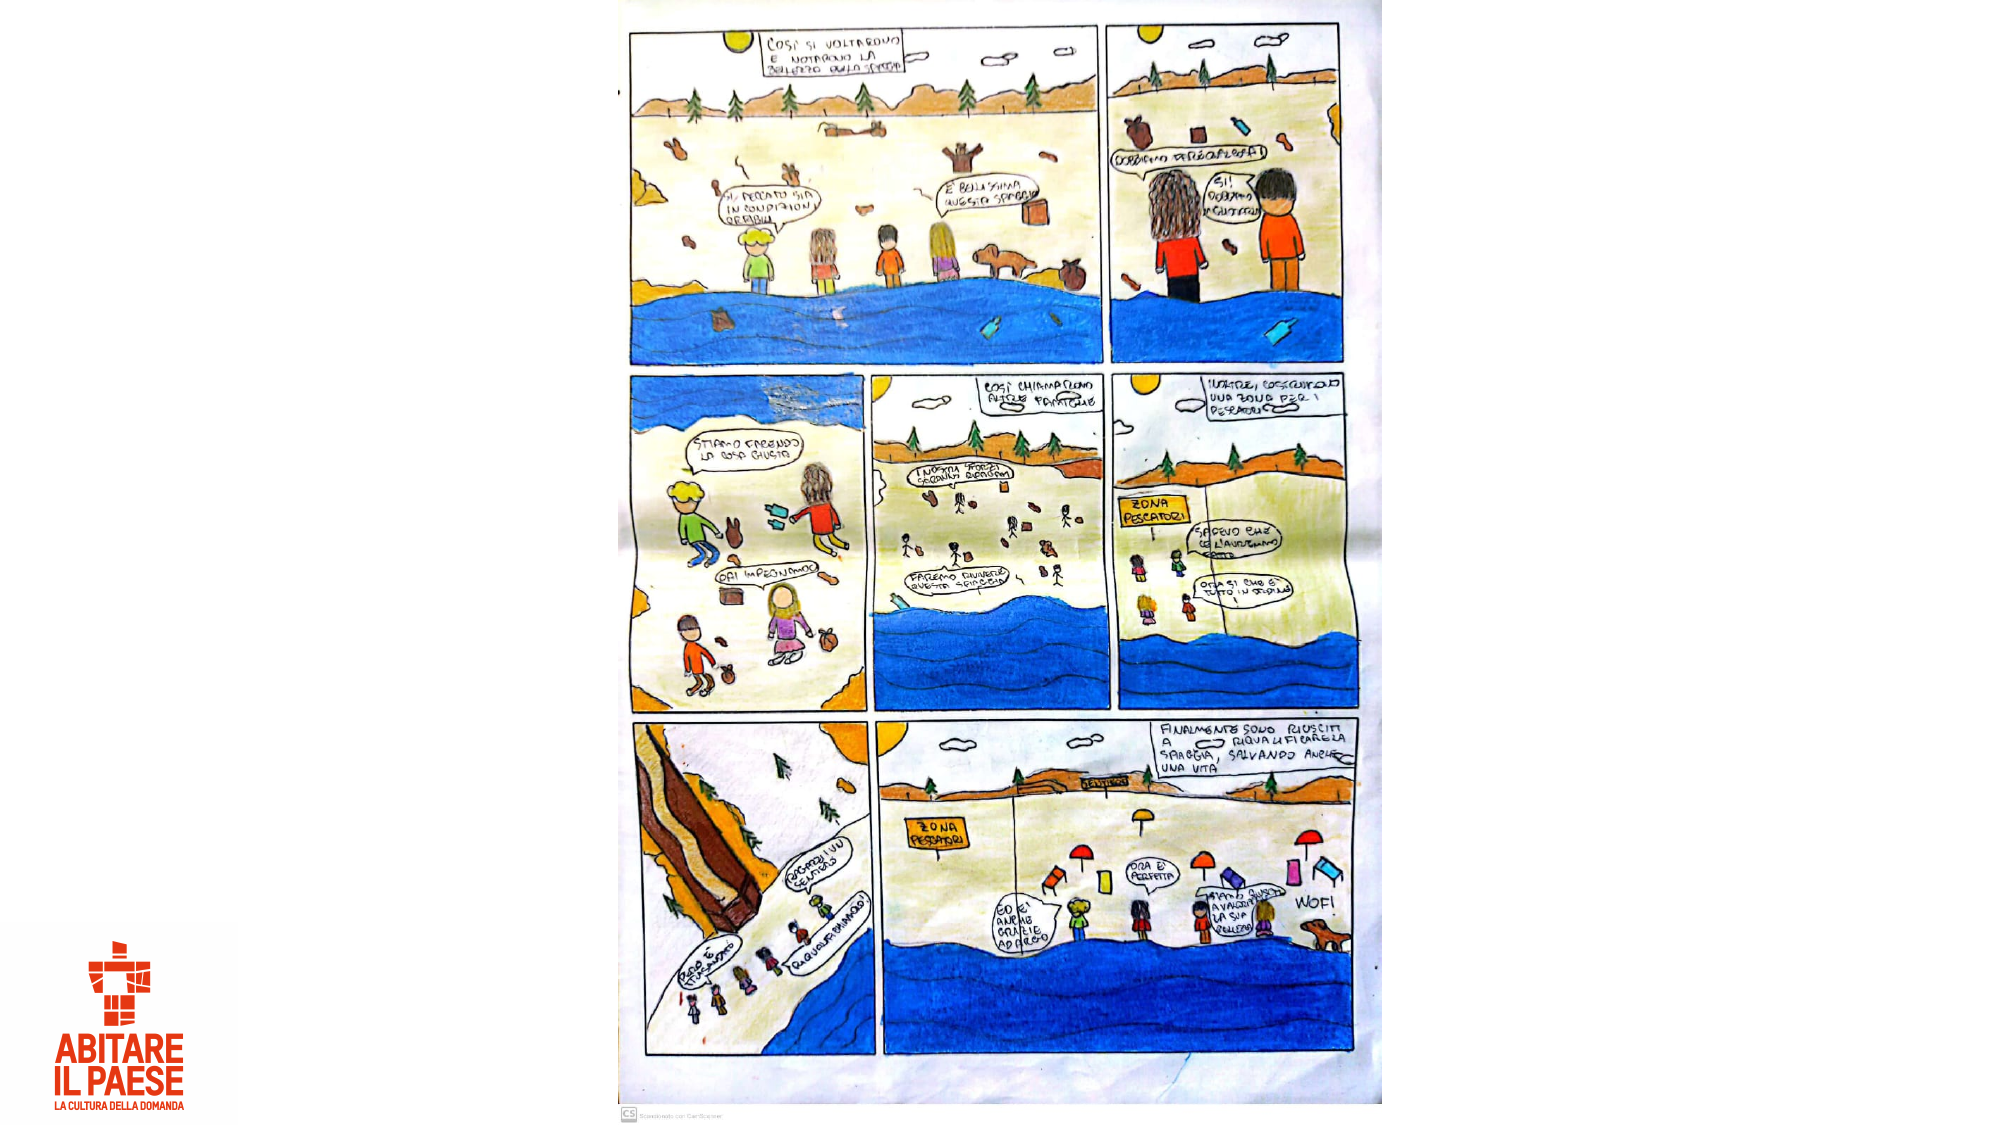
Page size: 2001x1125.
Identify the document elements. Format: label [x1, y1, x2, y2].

picture [618, 0, 1382, 1125]
picture [0, 922, 238, 1125]
